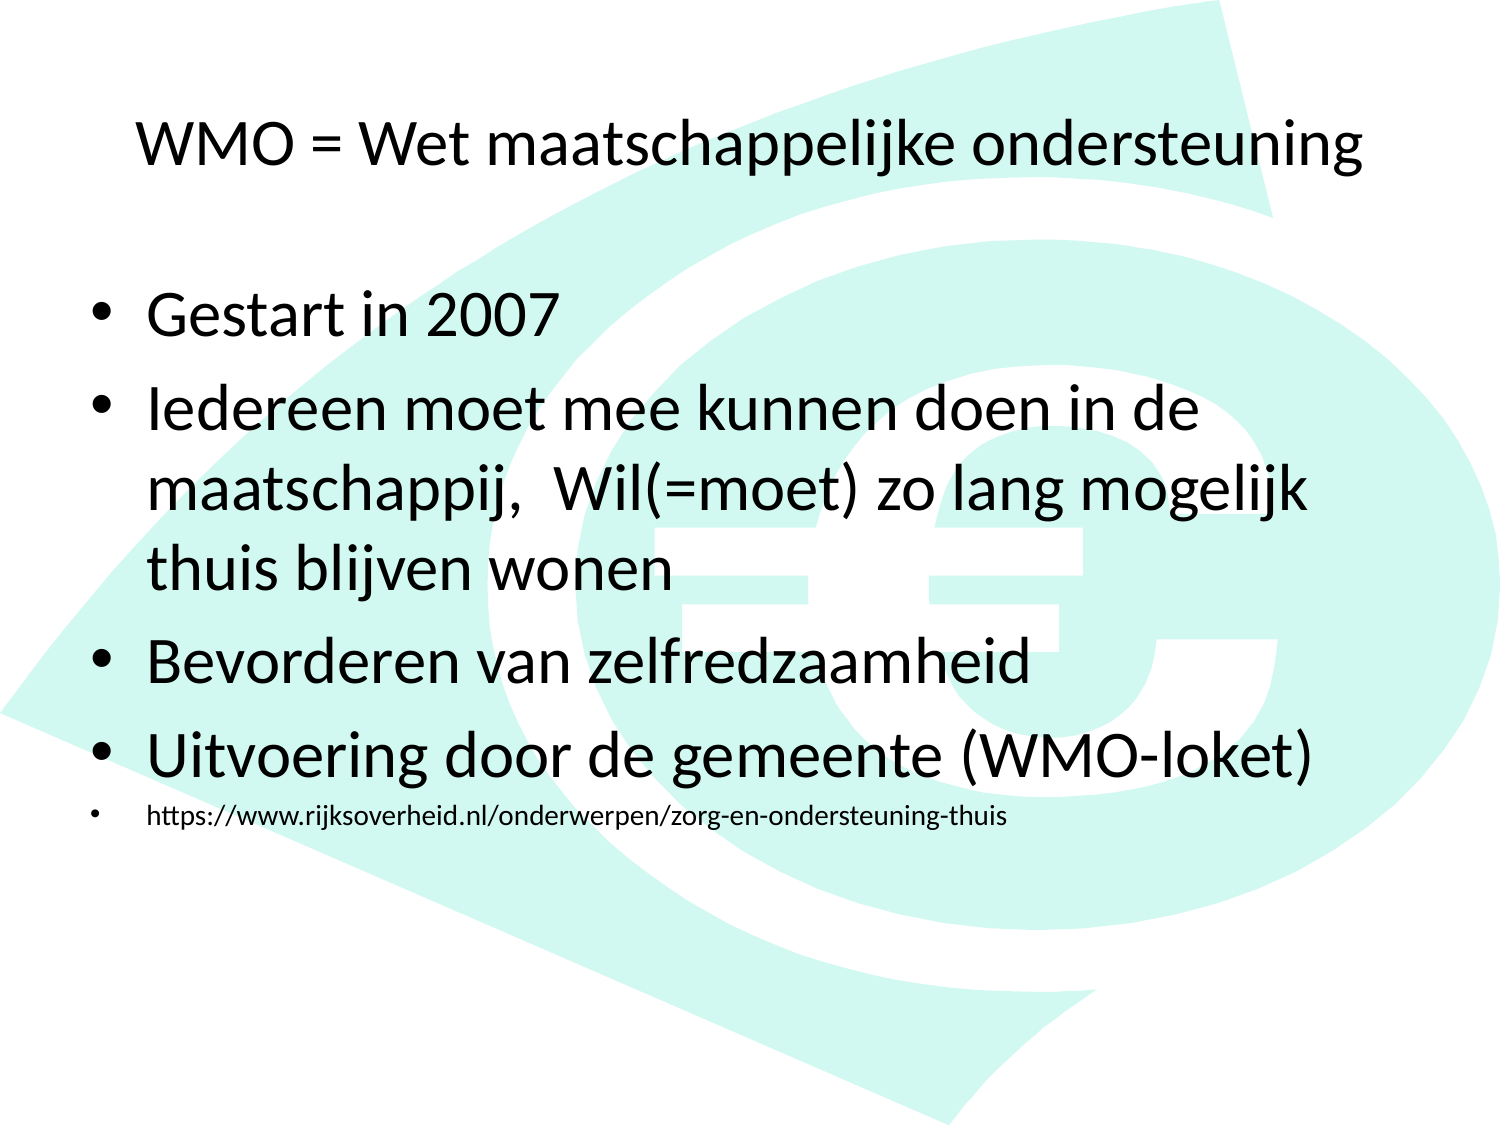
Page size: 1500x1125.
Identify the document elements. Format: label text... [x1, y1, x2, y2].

title WMO = Wet maatschappelijke ondersteuning [75, 45, 1425, 233]
list Gestart in 2007 Iedereen moet mee kunnen doen in de maatschappij, Wil(=moet) zo lang mogelijk thuis blijven wonen Bevorderen van zelfredzaamheid Uitvoering door de gemeente (WMO-loket) https://www.rijksoverheid.nl/onderwerpen/zorg-en-ondersteuning-thuis [75, 262, 1425, 1005]
